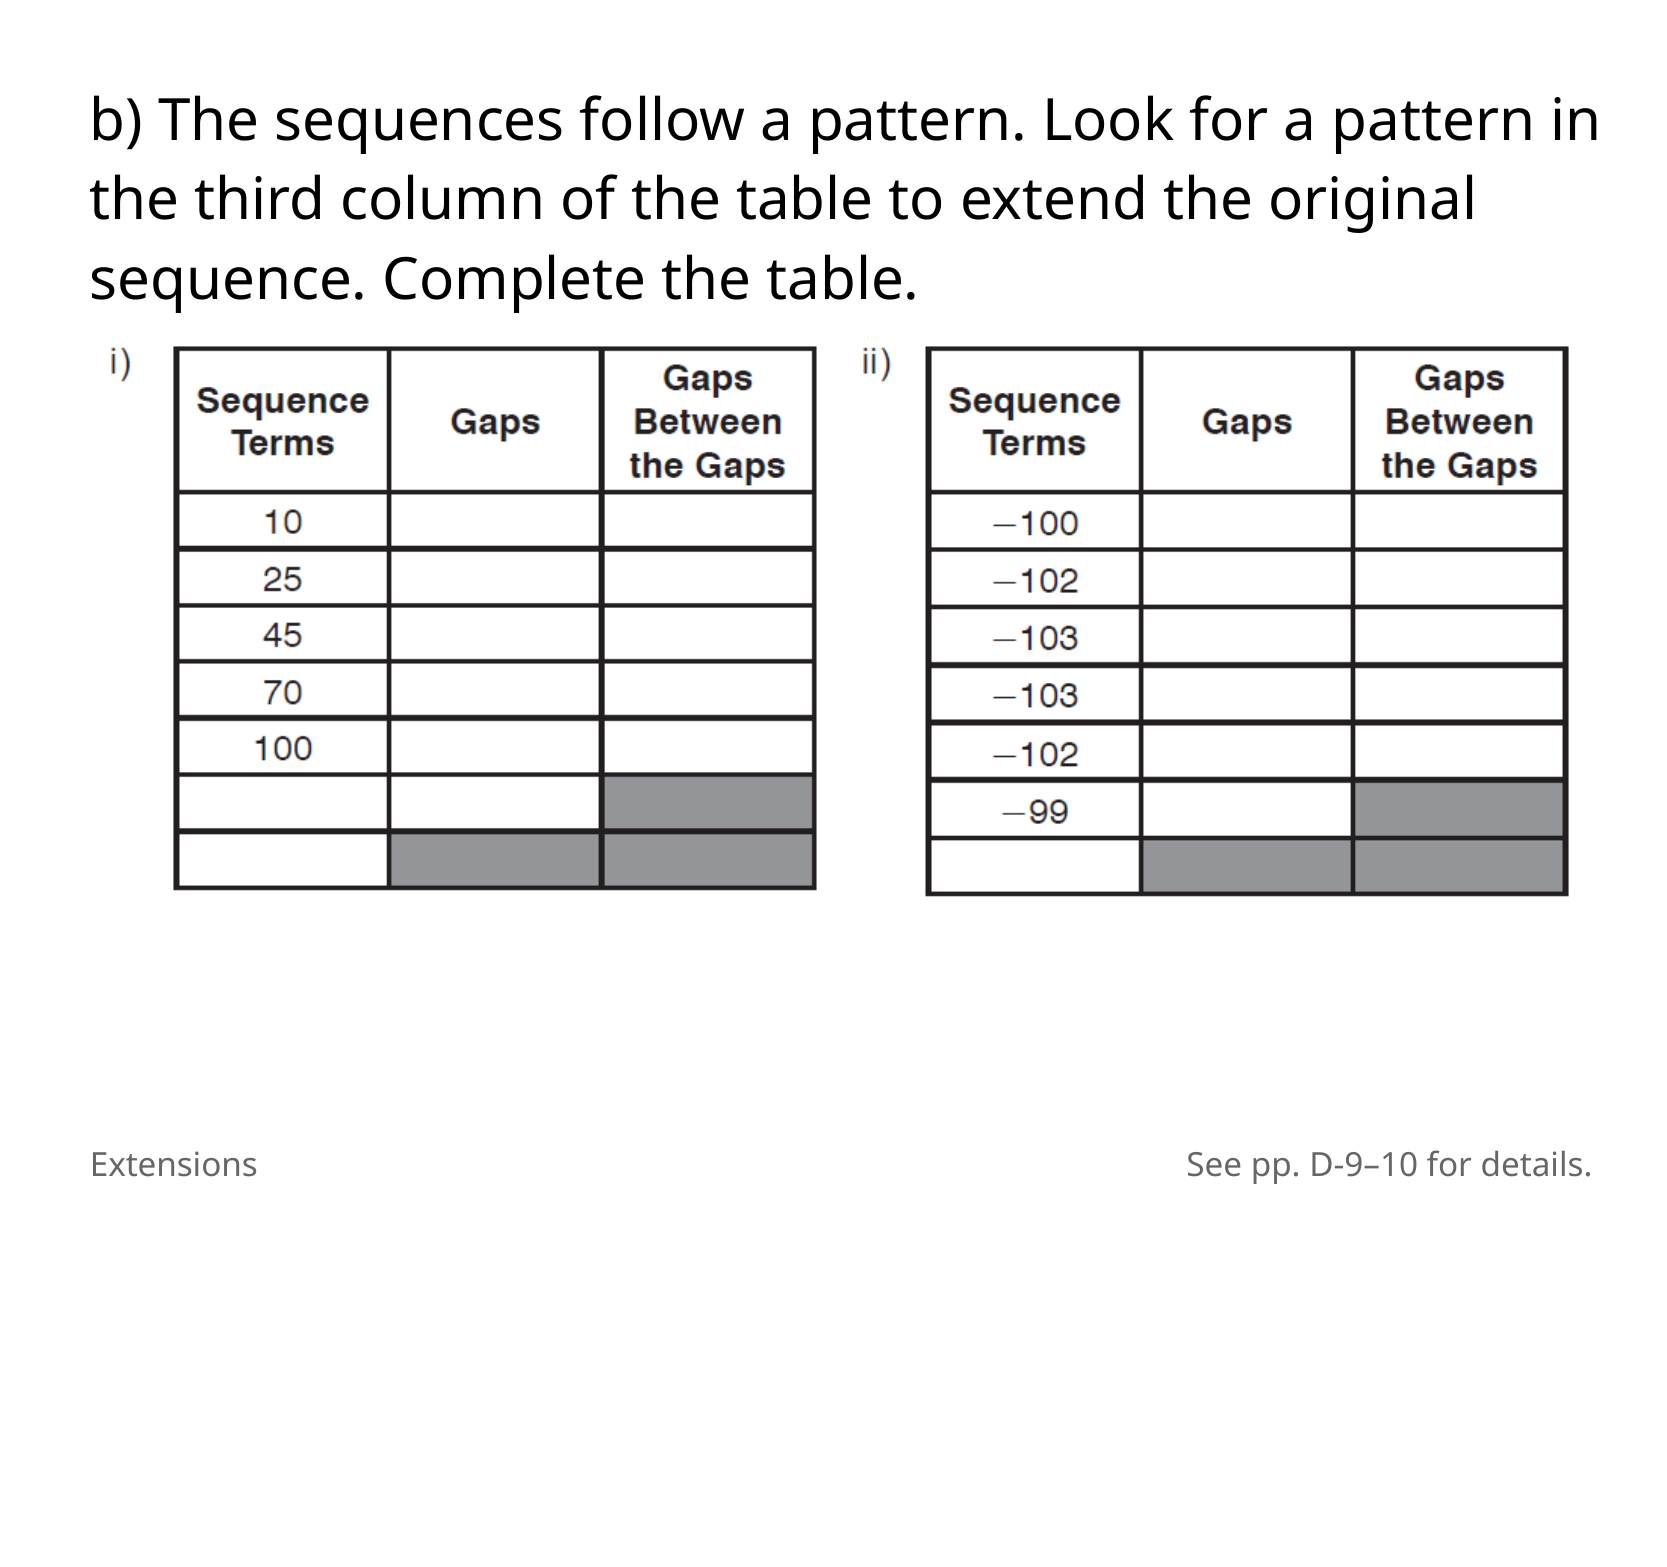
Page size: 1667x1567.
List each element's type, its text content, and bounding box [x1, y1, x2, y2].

picture [95, 324, 1584, 907]
text_box b) The sequences follow a pattern. Look for a pattern in the third column of the table to extend the original sequence. Complete the table. [75, 64, 1661, 319]
text_box Extensions [74, 1135, 855, 1190]
text_box See pp. D-9–10 for details. [1051, 1135, 1608, 1190]
